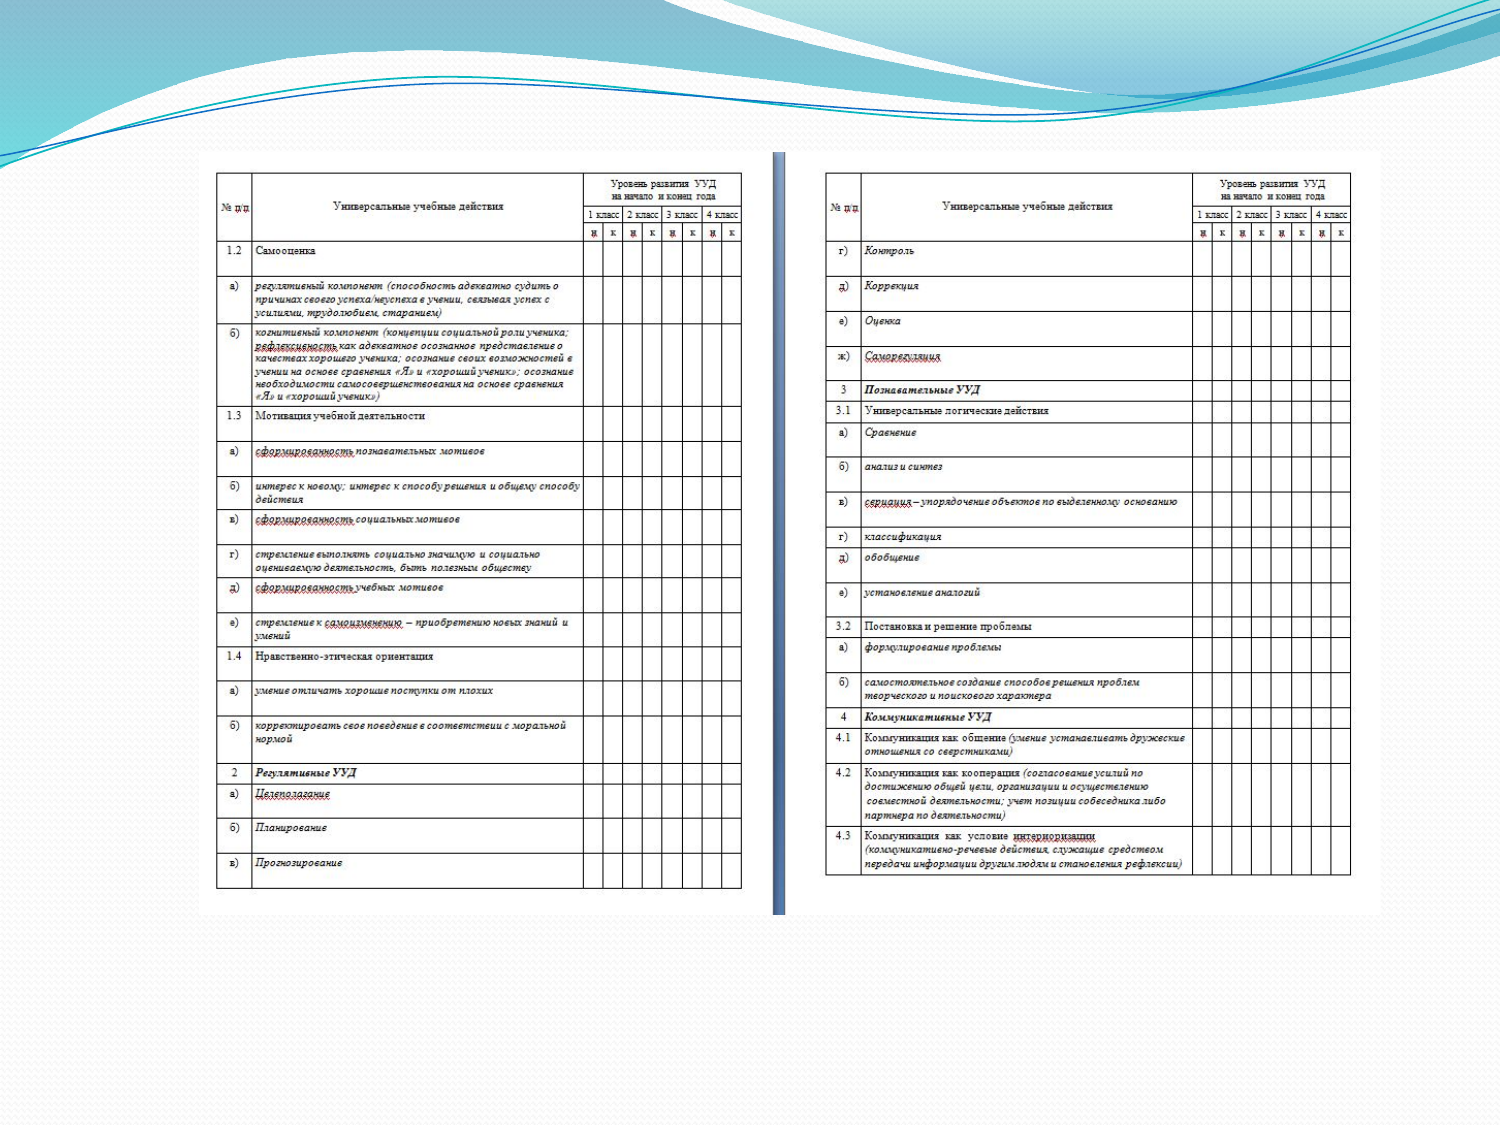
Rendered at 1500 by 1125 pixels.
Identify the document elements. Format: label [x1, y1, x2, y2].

picture [198, 152, 1381, 915]
